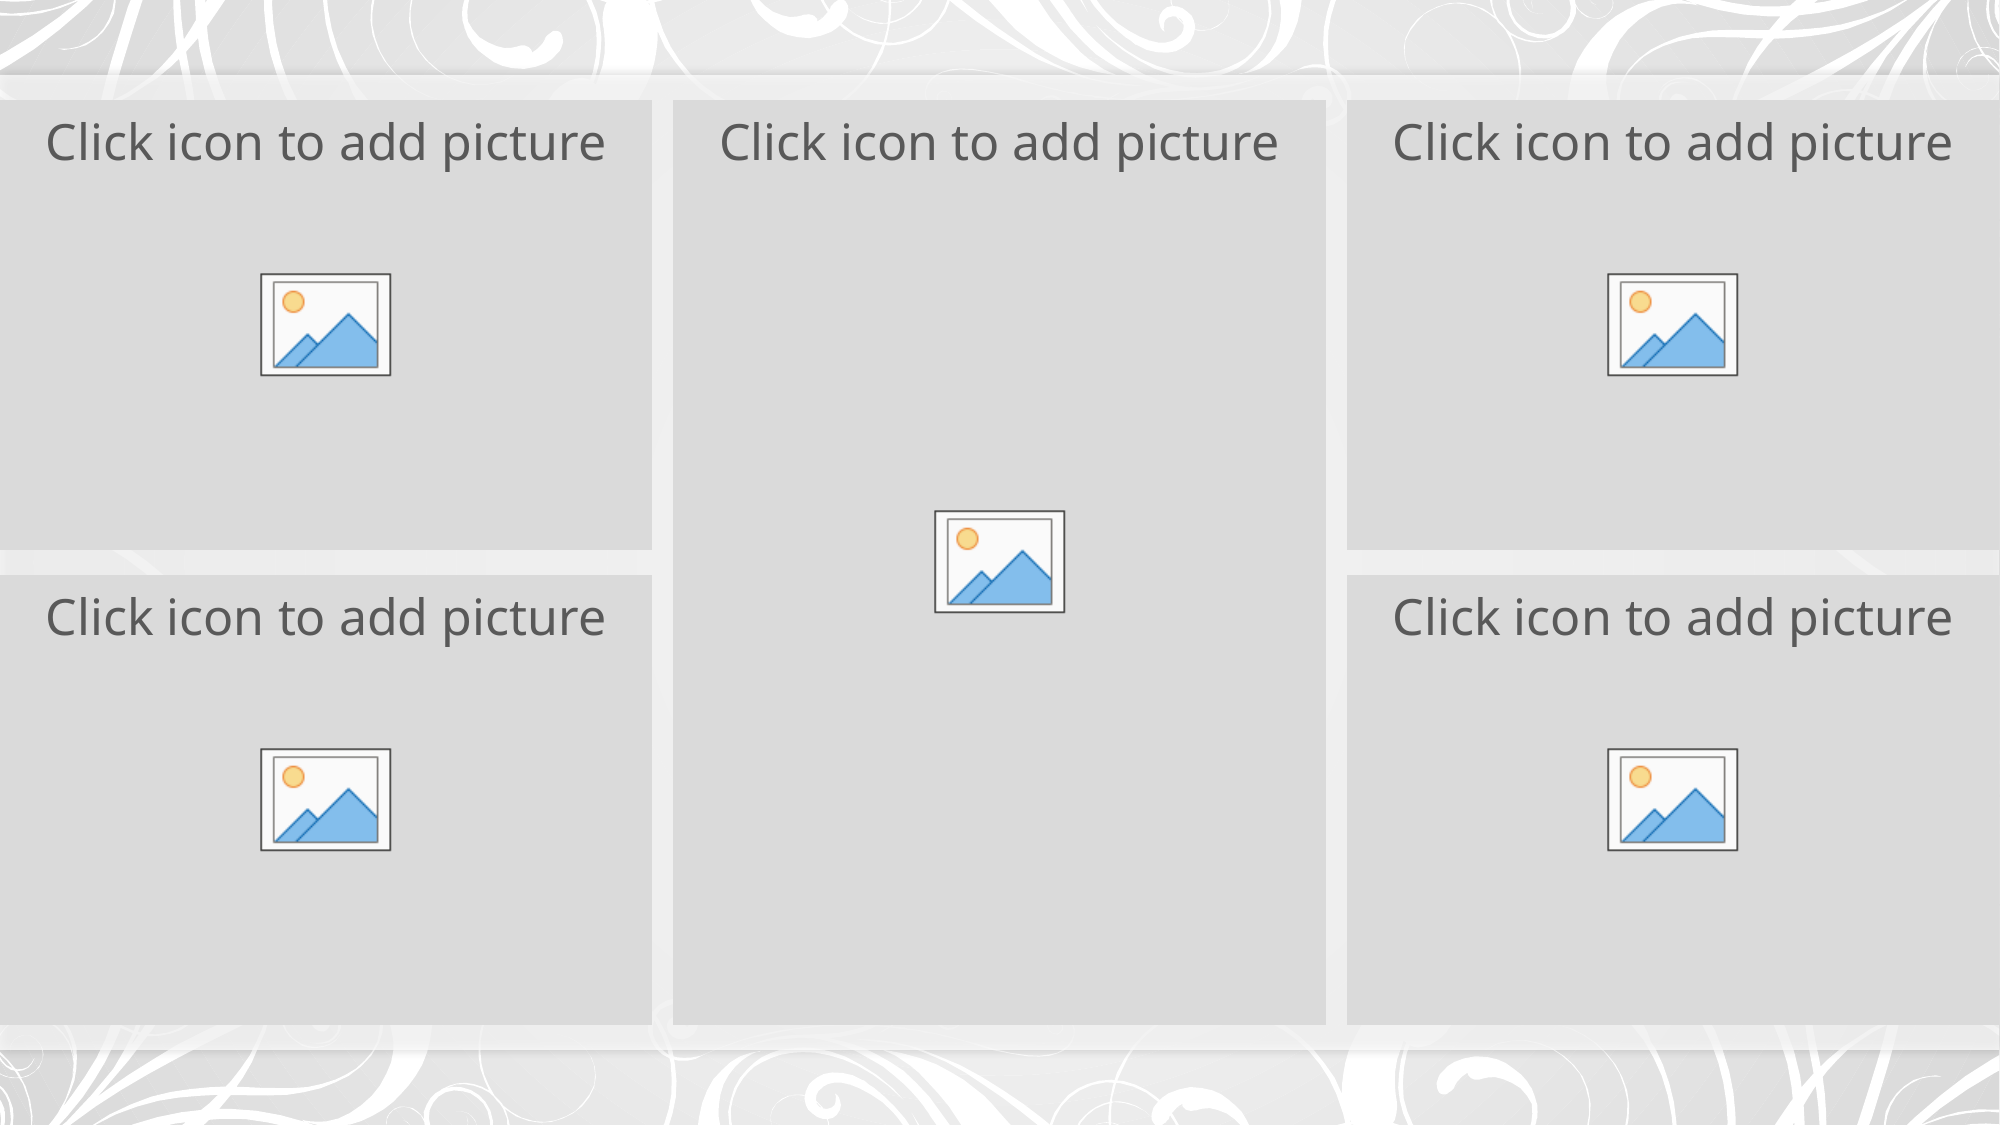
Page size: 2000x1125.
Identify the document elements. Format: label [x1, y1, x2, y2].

picture [1346, 574, 2000, 1025]
picture [0, 574, 653, 1025]
picture [1346, 99, 2000, 550]
picture [673, 99, 1326, 1025]
picture [0, 99, 653, 550]
